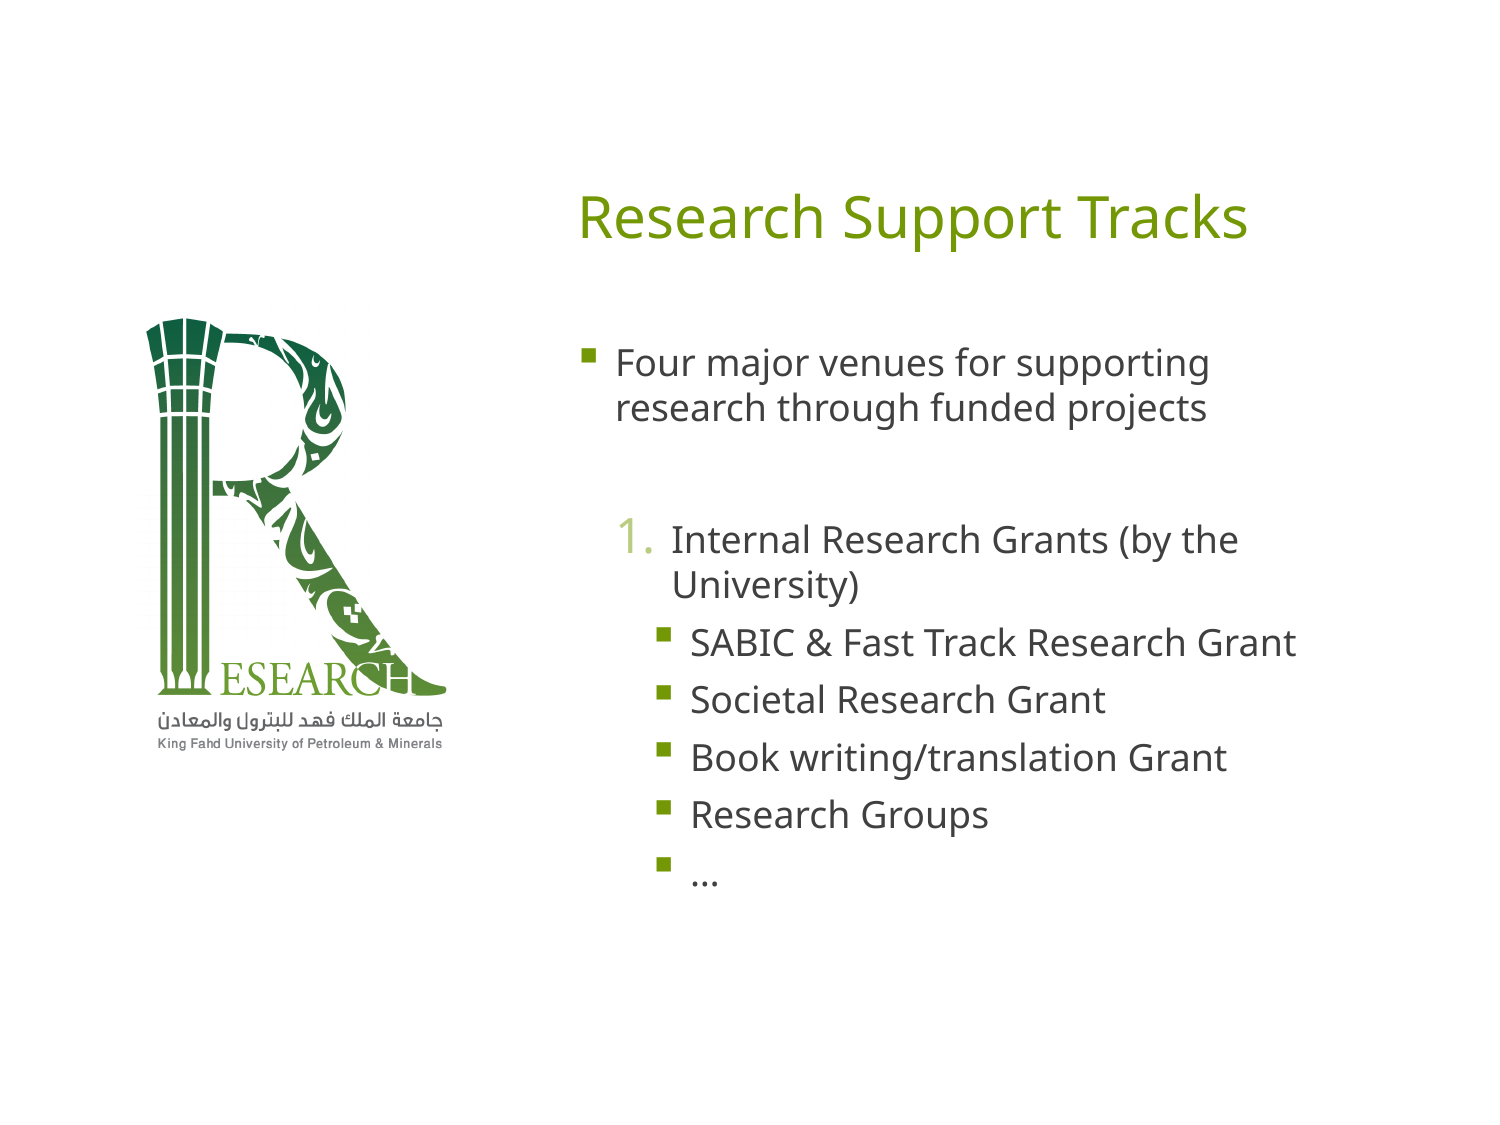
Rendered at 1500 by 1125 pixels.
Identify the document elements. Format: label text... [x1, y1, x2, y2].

title Research Support Tracks [562, 112, 1375, 258]
picture [137, 304, 454, 760]
list Four major venues for supporting research through funded projects Internal Research Grants (by the University) SABIC & Fast Track Research Grant Societal Research Grant Book writing/translation Grant Research Groups … [562, 331, 1374, 1005]
